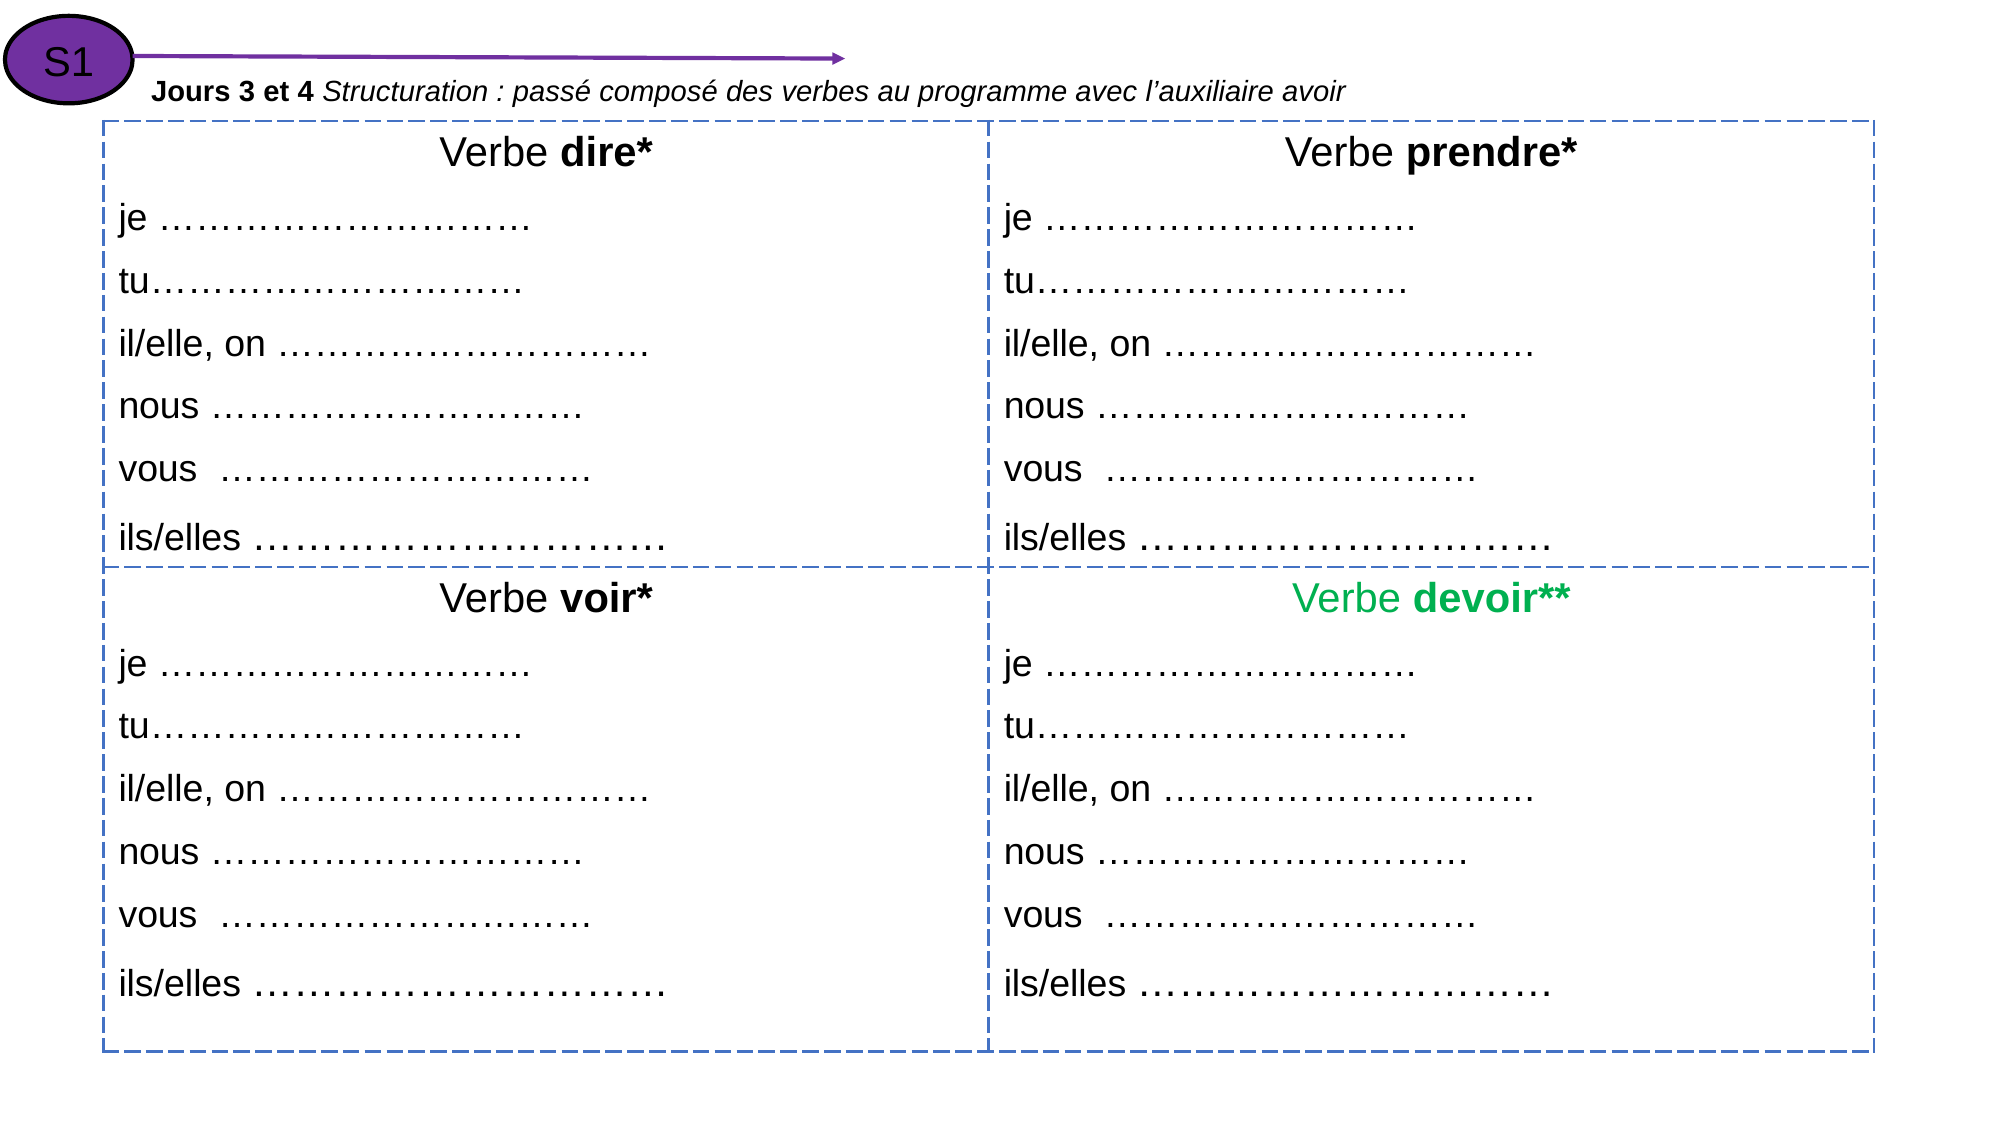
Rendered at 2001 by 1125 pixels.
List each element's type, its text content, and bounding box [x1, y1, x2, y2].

table_cell Verbe voir* je ………………………… tu………………………… il/elle, on ………………………… nous ………………………… vous ………………………… ils/elles ………………………… [104, 567, 989, 1052]
table_header Verbe prendre* je ………………………… tu………………………… il/elle, on ………………………… nous ………………………… vous ………………………… ils/elles ………………………… [989, 121, 1874, 567]
table_cell Verbe devoir** je ………………………… tu………………………… il/elle, on ………………………… nous ………………………… vous ………………………… ils/elles ………………………… [989, 567, 1874, 1052]
table_header Verbe dire* je ………………………… tu………………………… il/elle, on ………………………… nous ………………………… vous ………………………… ils/elles ………………………… [104, 121, 989, 567]
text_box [132, 55, 846, 59]
text_box Jours 3 et 4 Structuration : passé composé des verbes au programme avec l’auxiliaire avoir [132, 66, 1366, 121]
text_box S1 [4, 15, 133, 104]
